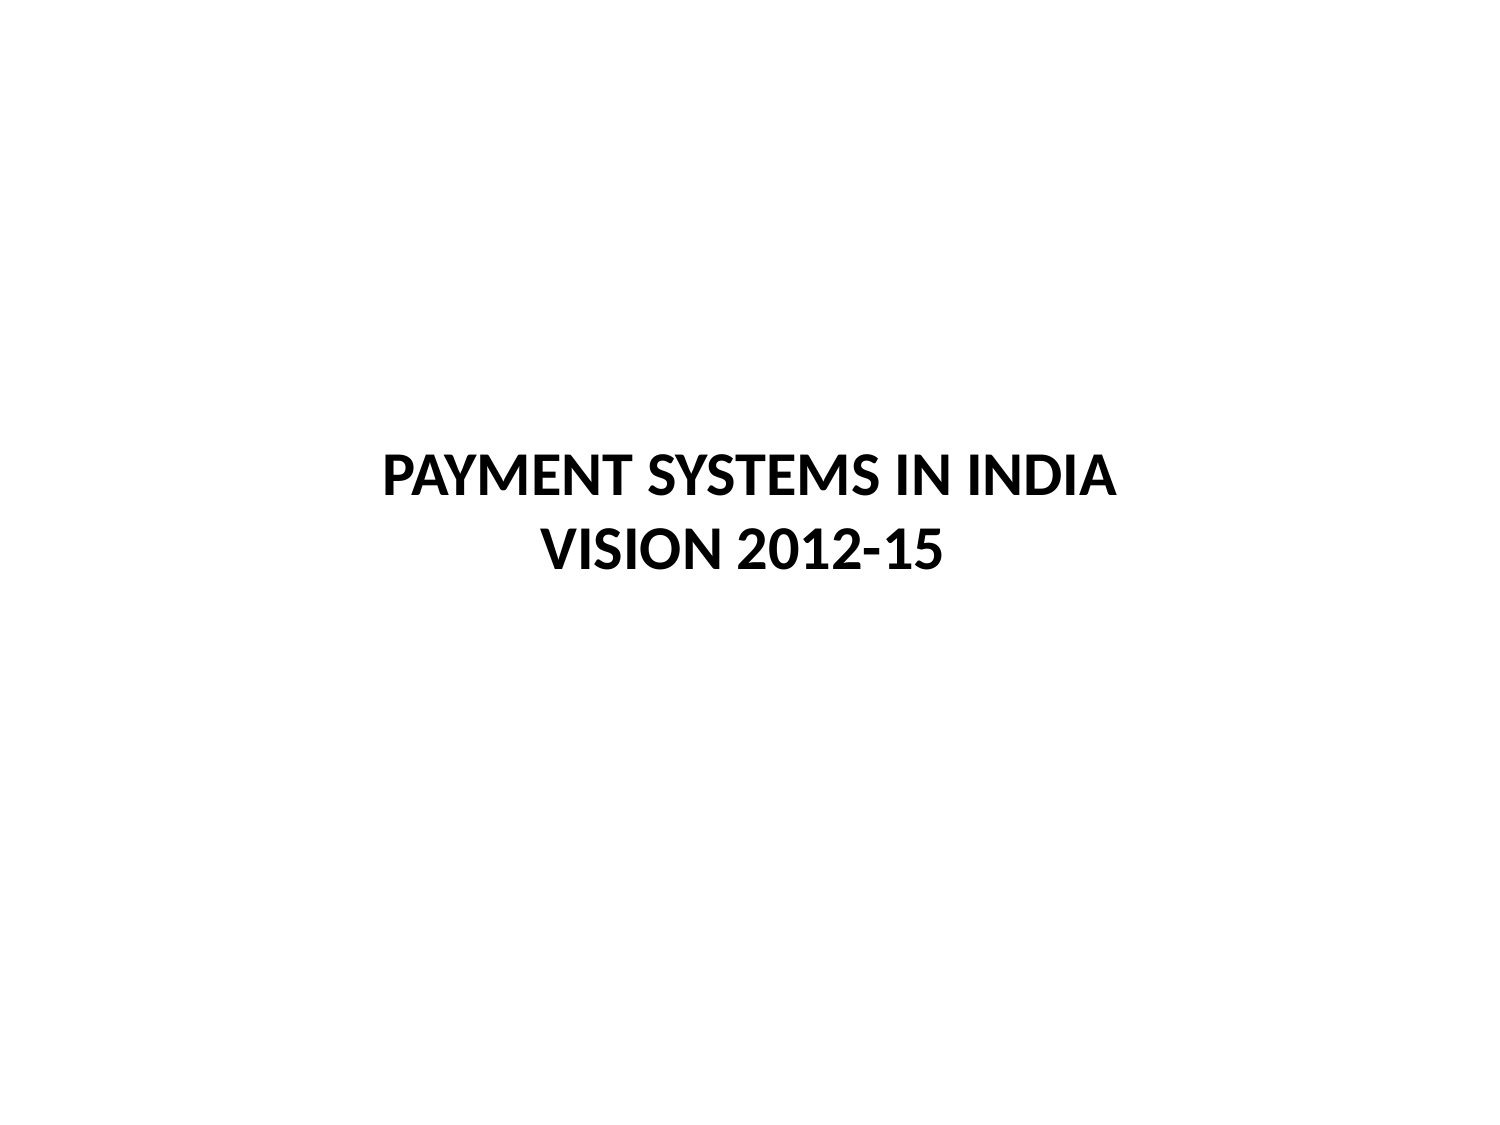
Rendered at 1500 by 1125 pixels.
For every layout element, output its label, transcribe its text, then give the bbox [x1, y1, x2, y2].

title PAYMENT SYSTEMS IN INDIA VISION 2012-15 [112, 349, 1388, 591]
